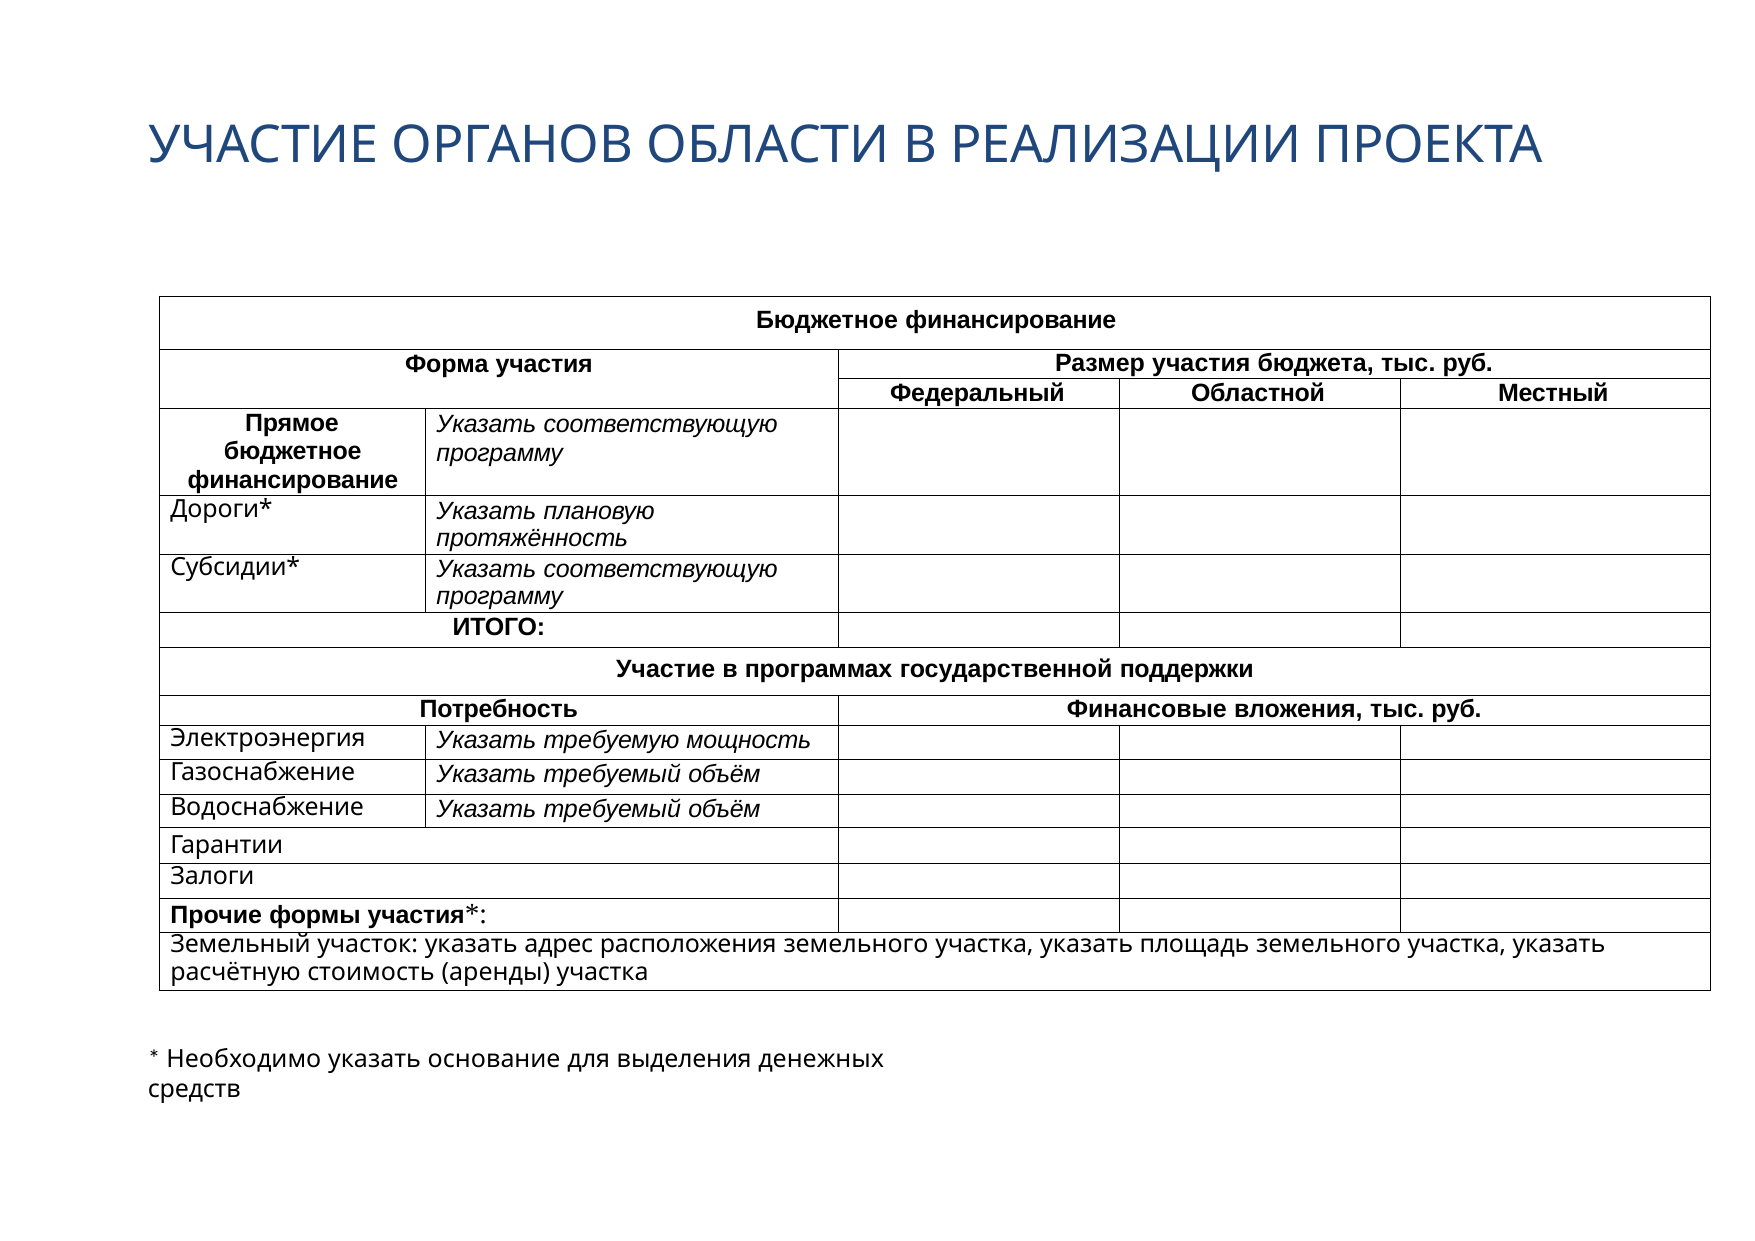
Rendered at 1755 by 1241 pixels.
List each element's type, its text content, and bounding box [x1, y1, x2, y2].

table_cell [839, 795, 1119, 827]
table_cell [1401, 828, 1710, 863]
table_cell Указать требуемый объём [426, 795, 838, 827]
table_cell [839, 828, 1119, 863]
table_cell [839, 899, 1119, 932]
table_cell Прямое бюджетное финансирование [160, 409, 425, 495]
table_cell [1401, 496, 1710, 554]
title УЧАСТИЕ ОРГАНОВ ОБЛАСТИ В РЕАЛИЗАЦИИ ПРОЕКТА [116, 97, 1638, 319]
table_cell [1401, 555, 1710, 612]
table_cell [1120, 864, 1400, 898]
table_cell [1401, 409, 1710, 495]
table_cell Дороги* [160, 496, 425, 554]
table_cell [1401, 899, 1710, 932]
table_cell Указать требуемую мощность [426, 726, 838, 759]
table_cell Указать требуемый объём [426, 760, 838, 794]
table_header Бюджетное финансирование [160, 297, 1710, 349]
table_cell [839, 613, 1119, 647]
table_cell Финансовые вложения, тыс. руб. [839, 696, 1710, 725]
table_cell [1401, 760, 1710, 794]
table_cell [1401, 795, 1710, 827]
table_cell [839, 409, 1119, 495]
table_cell Газоснабжение [160, 760, 425, 794]
table_cell [839, 496, 1119, 554]
table_cell Прочие формы участия*: [160, 899, 838, 932]
table_cell Залоги [160, 864, 838, 898]
table_cell [1120, 409, 1400, 495]
table_cell Форма участия [160, 350, 838, 408]
table_cell Потребность [160, 696, 838, 725]
table_cell Указать плановую протяжённость [426, 496, 838, 554]
table_cell Указать соответствующую программу [426, 409, 838, 495]
table_cell Гарантии [160, 828, 838, 863]
table_cell Участие в программах государственной поддержки [160, 648, 1710, 695]
table_cell [1120, 795, 1400, 827]
table_cell ИТОГО: [160, 613, 838, 647]
table_cell Указать соответствующую программу [426, 555, 838, 612]
table_cell [839, 726, 1119, 759]
text_box * Необходимо указать основание для выделения денежных средств [145, 1040, 946, 1103]
table_cell [839, 760, 1119, 794]
table_cell [839, 864, 1119, 898]
table_cell Субсидии* [160, 555, 425, 612]
table_cell [1120, 726, 1400, 759]
table_cell [839, 555, 1119, 612]
table_cell [1120, 899, 1400, 932]
table_cell [1401, 864, 1710, 898]
table_cell [1120, 555, 1400, 612]
table_cell Местный [1401, 379, 1710, 408]
table_cell [1120, 828, 1400, 863]
table_cell Электроэнергия [160, 726, 425, 759]
table_cell [1401, 726, 1710, 759]
table_cell Земельный участок: указать адрес расположения земельного участка, указать площадь земельного участка, указать расчётную стоимость (аренды) участка [160, 933, 1710, 990]
table_cell [1120, 496, 1400, 554]
table_cell [1401, 613, 1710, 647]
table_cell Размер участия бюджета, тыс. руб. [839, 350, 1710, 378]
table_cell [1120, 613, 1400, 647]
table_cell Водоснабжение [160, 795, 425, 827]
table_cell [1120, 760, 1400, 794]
table_cell Областной [1120, 379, 1400, 408]
table_cell Федеральный [839, 379, 1119, 408]
